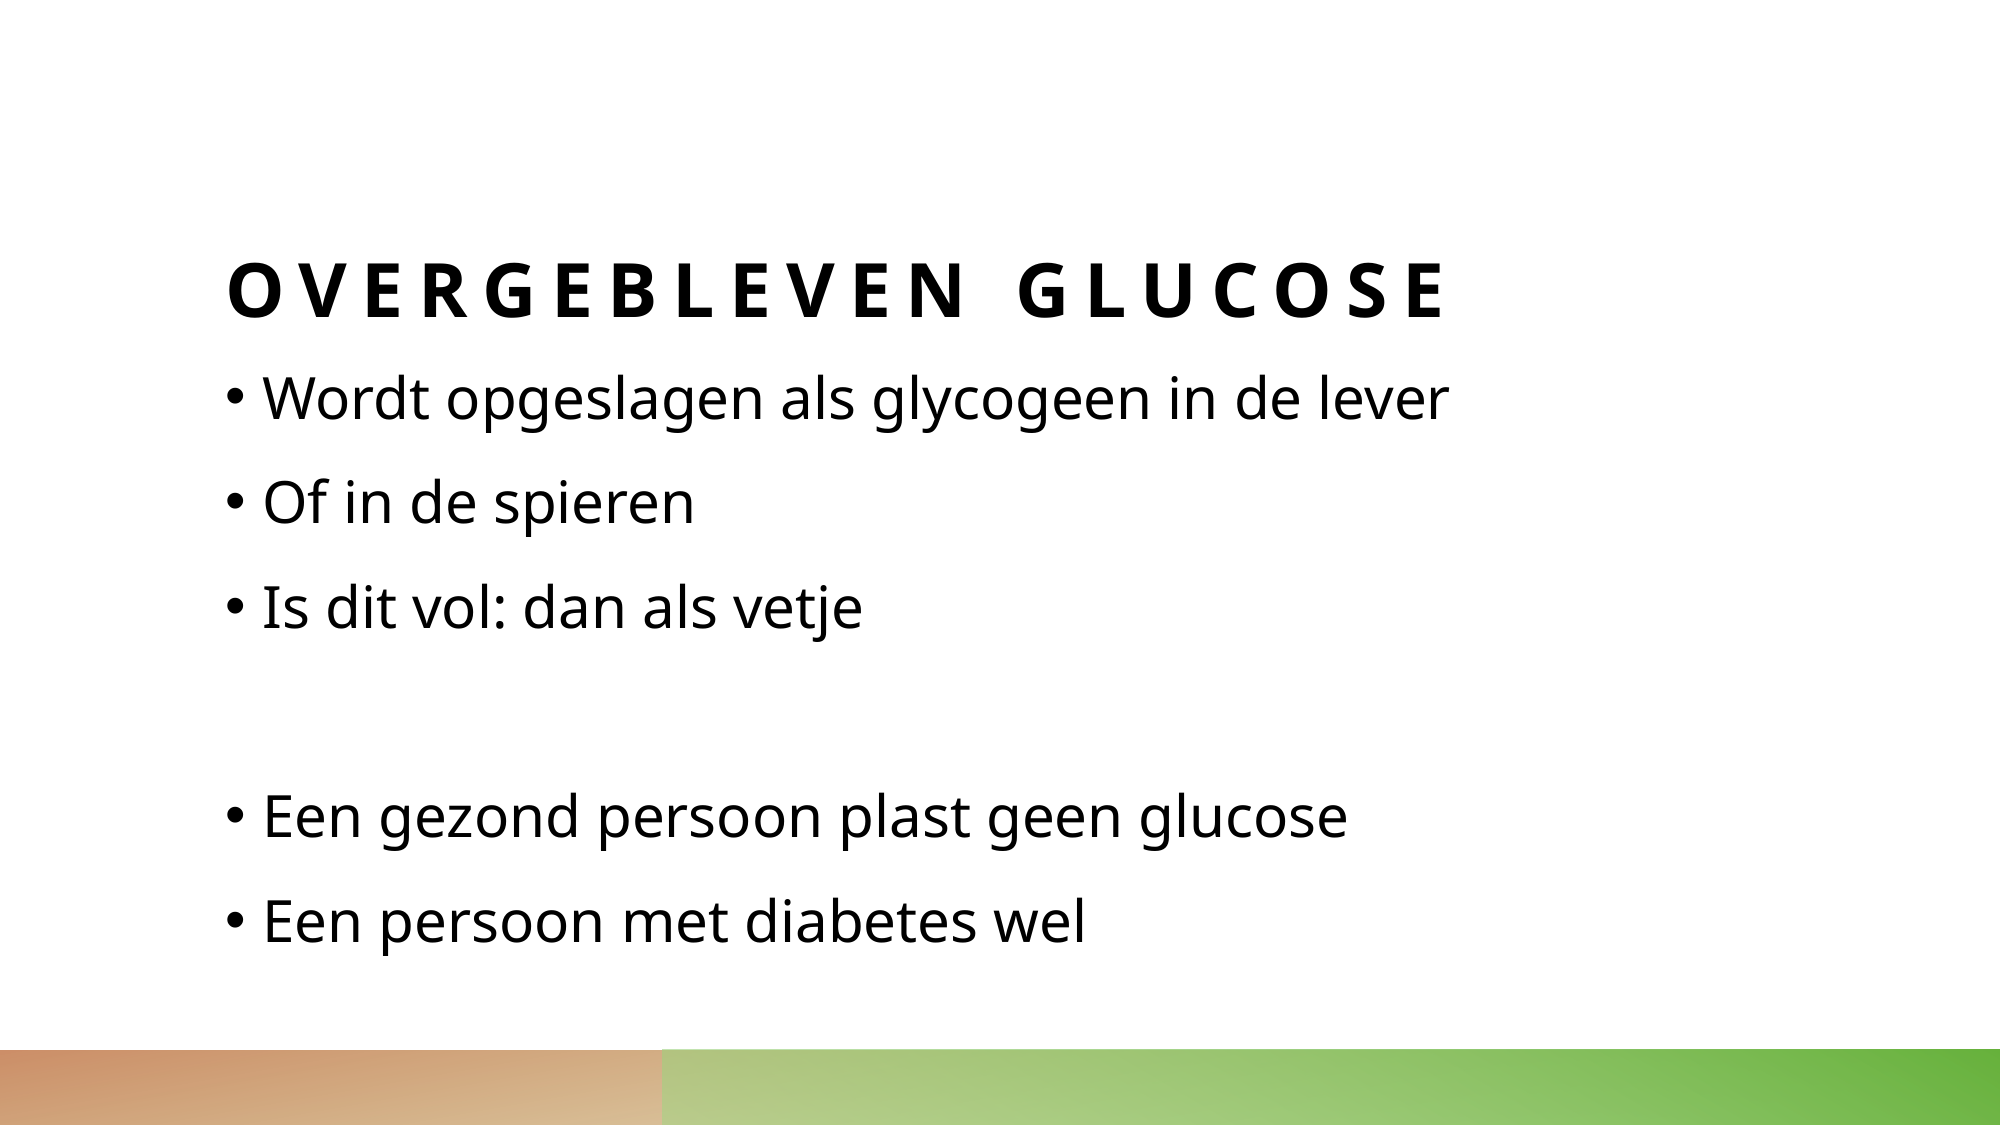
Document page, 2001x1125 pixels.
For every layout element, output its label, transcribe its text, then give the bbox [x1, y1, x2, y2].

title Overgebleven glucose [225, 130, 1905, 333]
list Wordt opgeslagen als glycogeen in de lever Of in de spieren Is dit vol: dan als vetje Een gezond persoon plast geen glucose Een persoon met diabetes wel [225, 346, 1905, 996]
